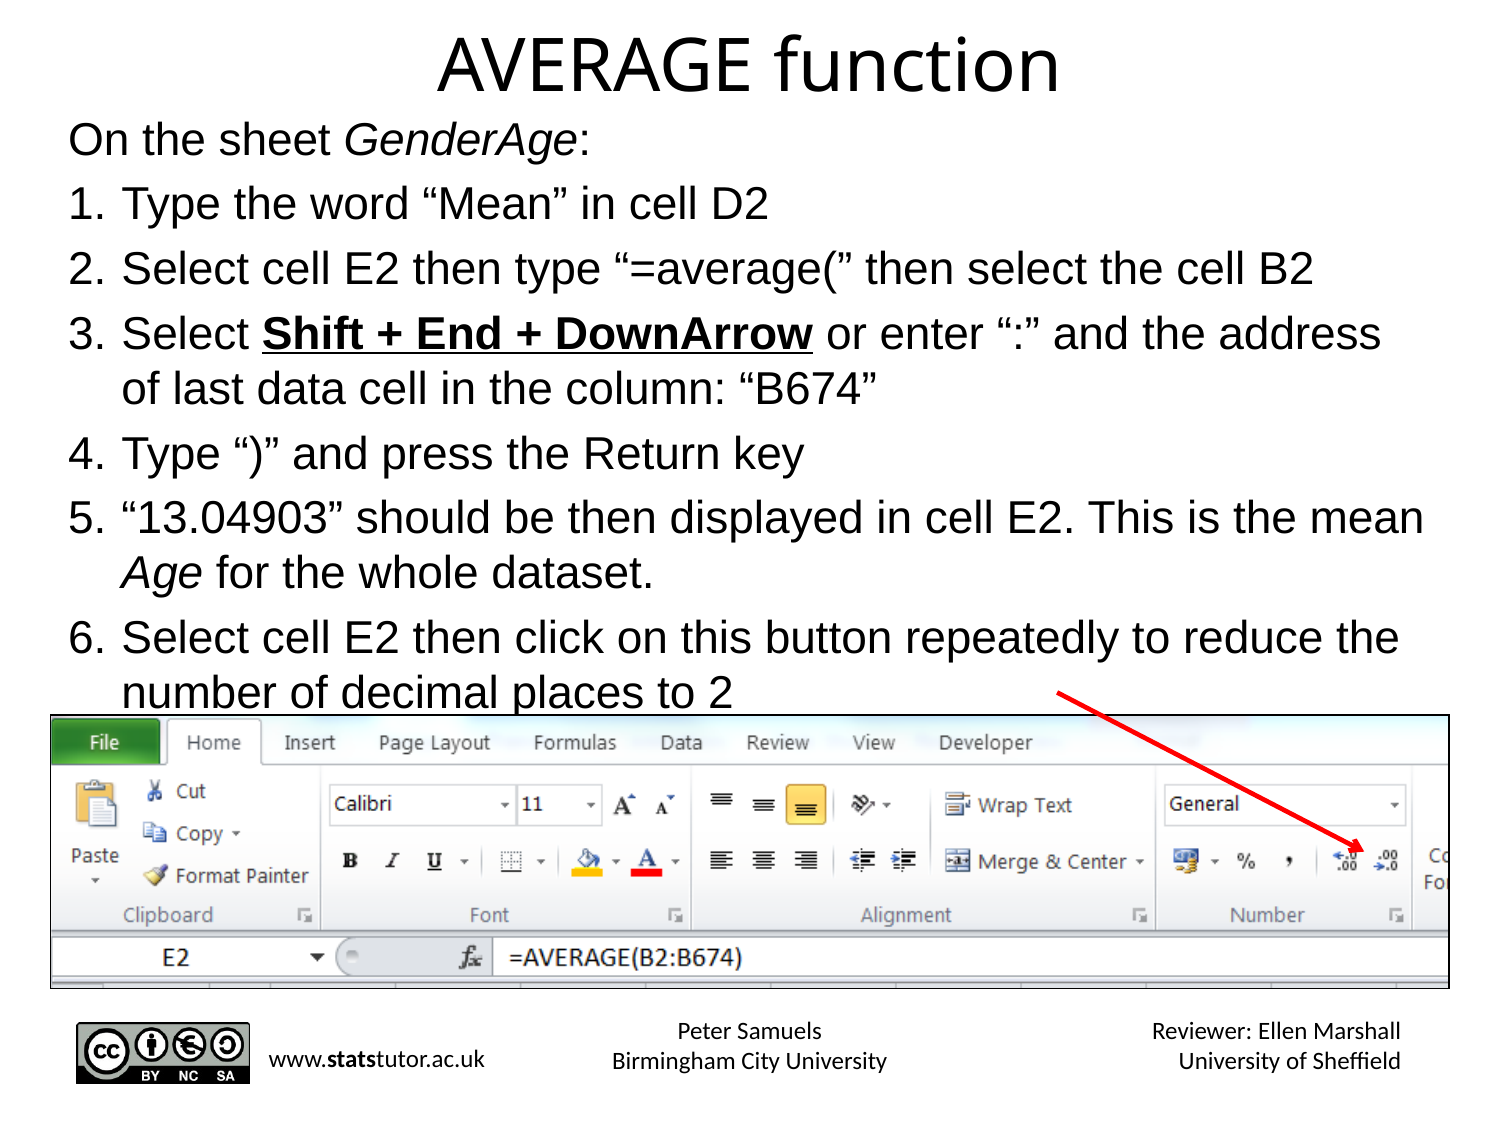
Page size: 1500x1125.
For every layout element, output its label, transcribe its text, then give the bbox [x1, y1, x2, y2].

list On the sheet GenderAge: Type the word “Mean” in cell D2 Select cell E2 then type “=average(” then select the cell B2 Select Shift + End + DownArrow or enter “:” and the address of last data cell in the column: “B674” Type “)” and press the Return key “13.04903” should be then displayed in cell E2. This is the mean Age for the whole dataset. Select cell E2 then click on this button repeatedly to reduce the number of decimal places to 2 [53, 101, 1447, 714]
text_box www.statstutor.ac.uk [254, 1035, 550, 1080]
text_box Reviewer: Ellen Marshall University of Sheffield [1038, 1007, 1417, 1083]
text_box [1056, 692, 1365, 852]
picture [76, 1022, 251, 1084]
title AVERAGE function [75, 9, 1425, 101]
picture [51, 715, 1449, 988]
text_box Peter Samuels Birmingham City University [549, 1007, 951, 1083]
